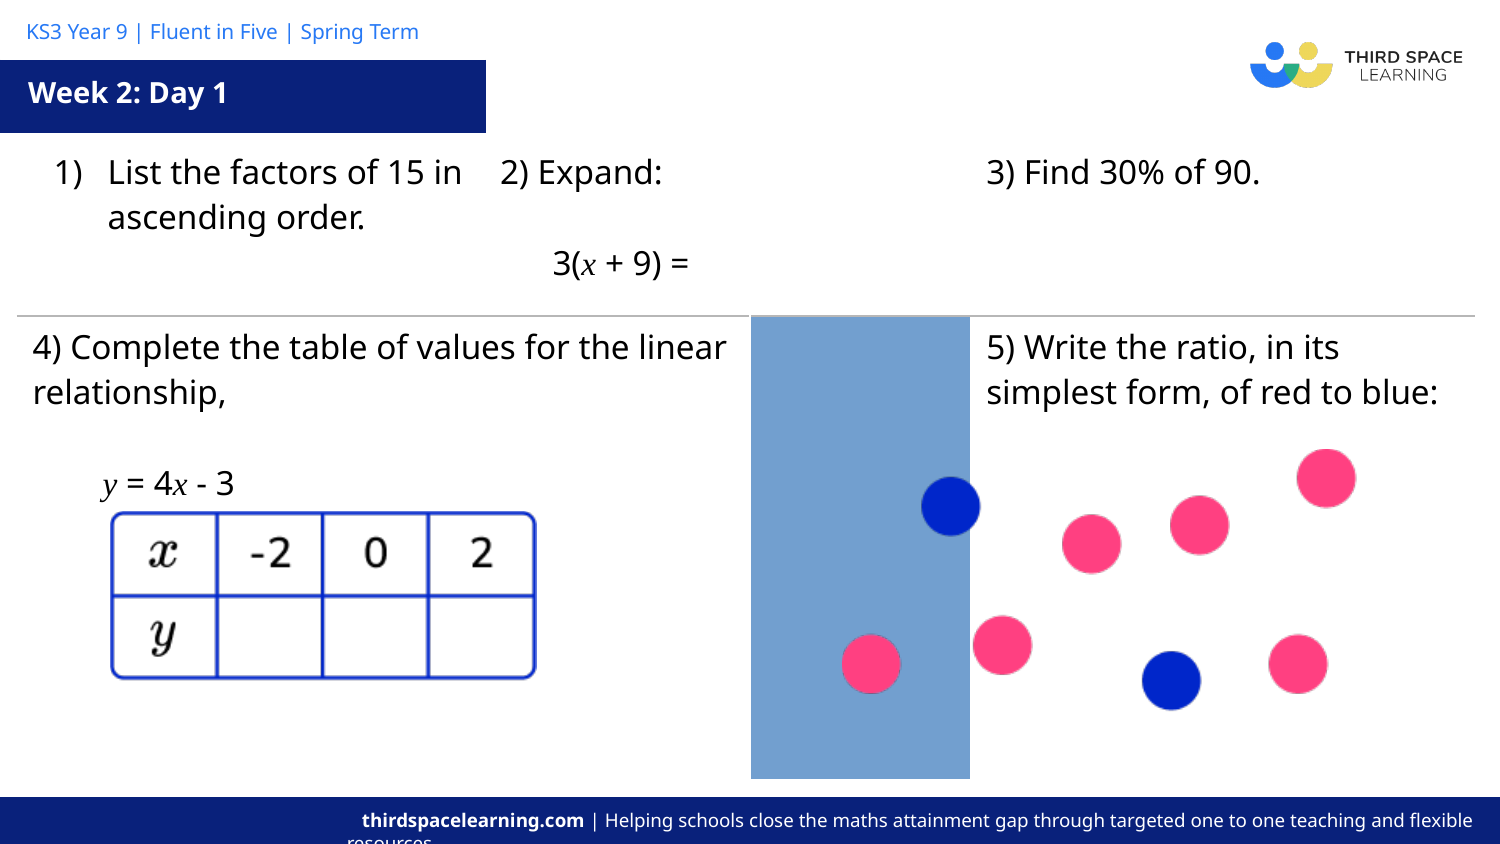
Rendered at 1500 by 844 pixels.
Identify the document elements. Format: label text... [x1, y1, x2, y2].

table_header 3) Find 30% of 90. [972, 142, 1474, 315]
picture [1250, 33, 1465, 99]
table_header 2) Expand: 3(x + 9) = [486, 142, 970, 315]
picture [109, 511, 537, 683]
table_cell 4) Complete the table of values for the linear relationship, y = 4x - 3 [19, 317, 749, 778]
text_box Week 2: Day 1 [13, 59, 383, 125]
picture [842, 449, 1363, 719]
table_header List the factors of 15 in ascending order. [19, 142, 484, 315]
table_cell 5) Write the ratio, in its simplest form, of red to blue: [972, 317, 1474, 778]
